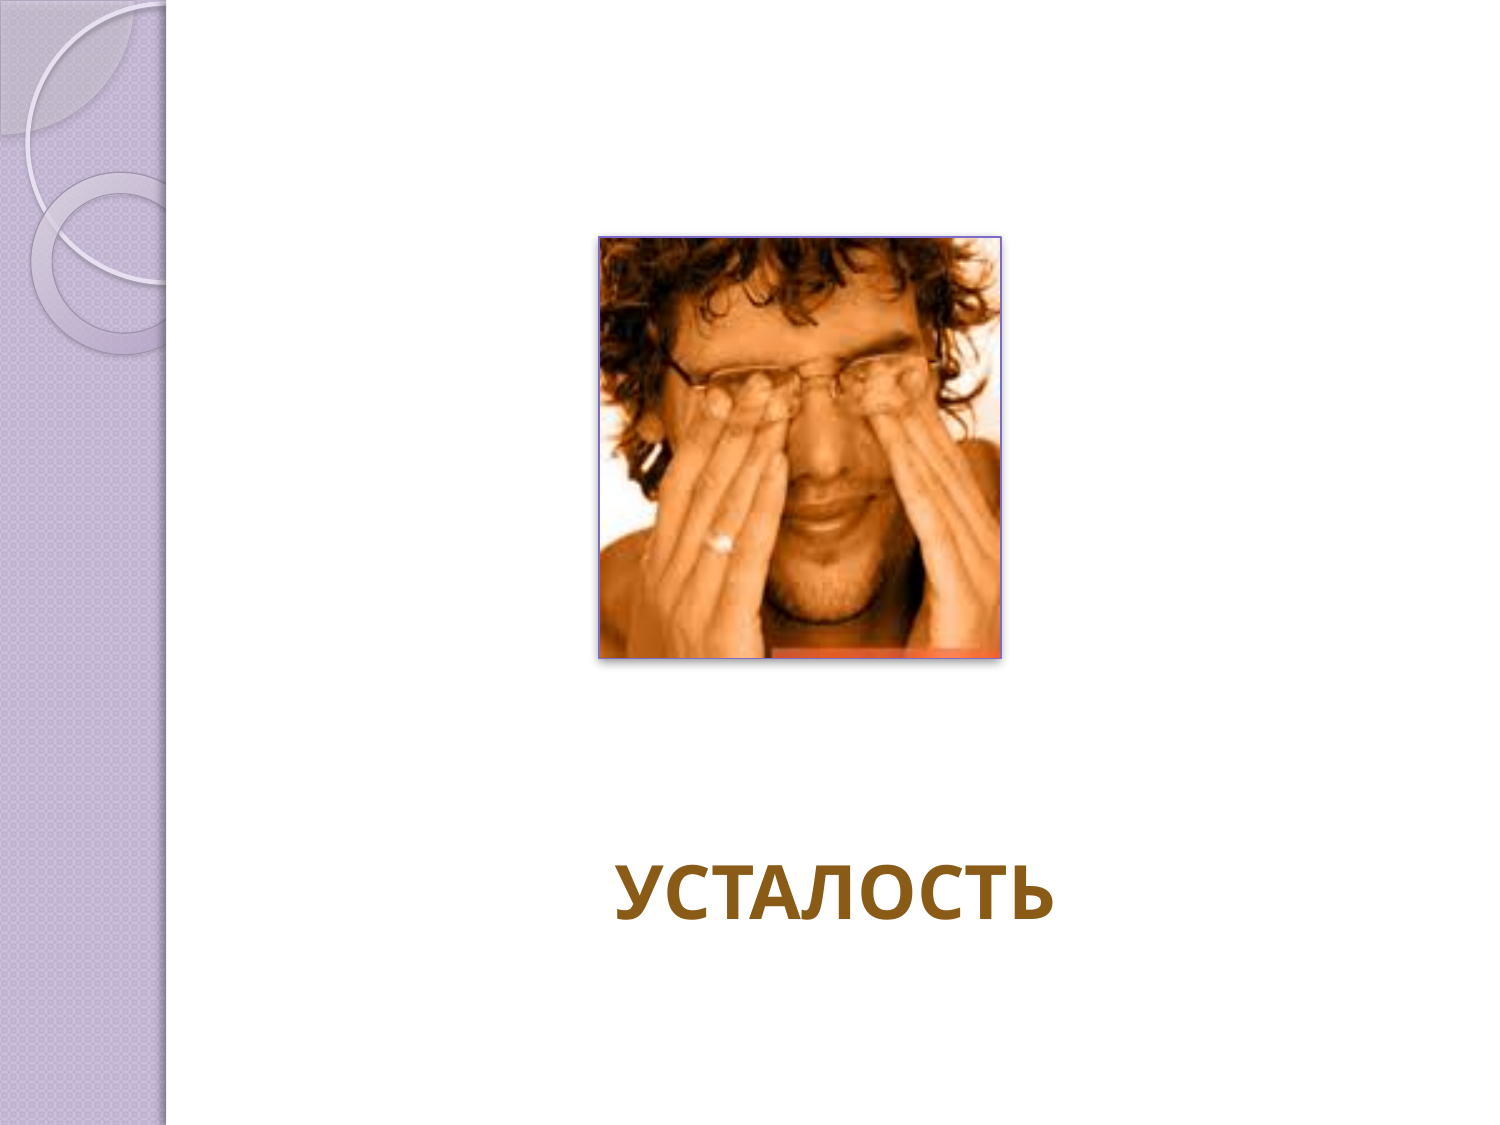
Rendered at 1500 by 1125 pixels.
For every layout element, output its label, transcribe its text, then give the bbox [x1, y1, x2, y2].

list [599, 237, 1001, 659]
text_box УСТАЛОСТЬ [600, 837, 1237, 943]
